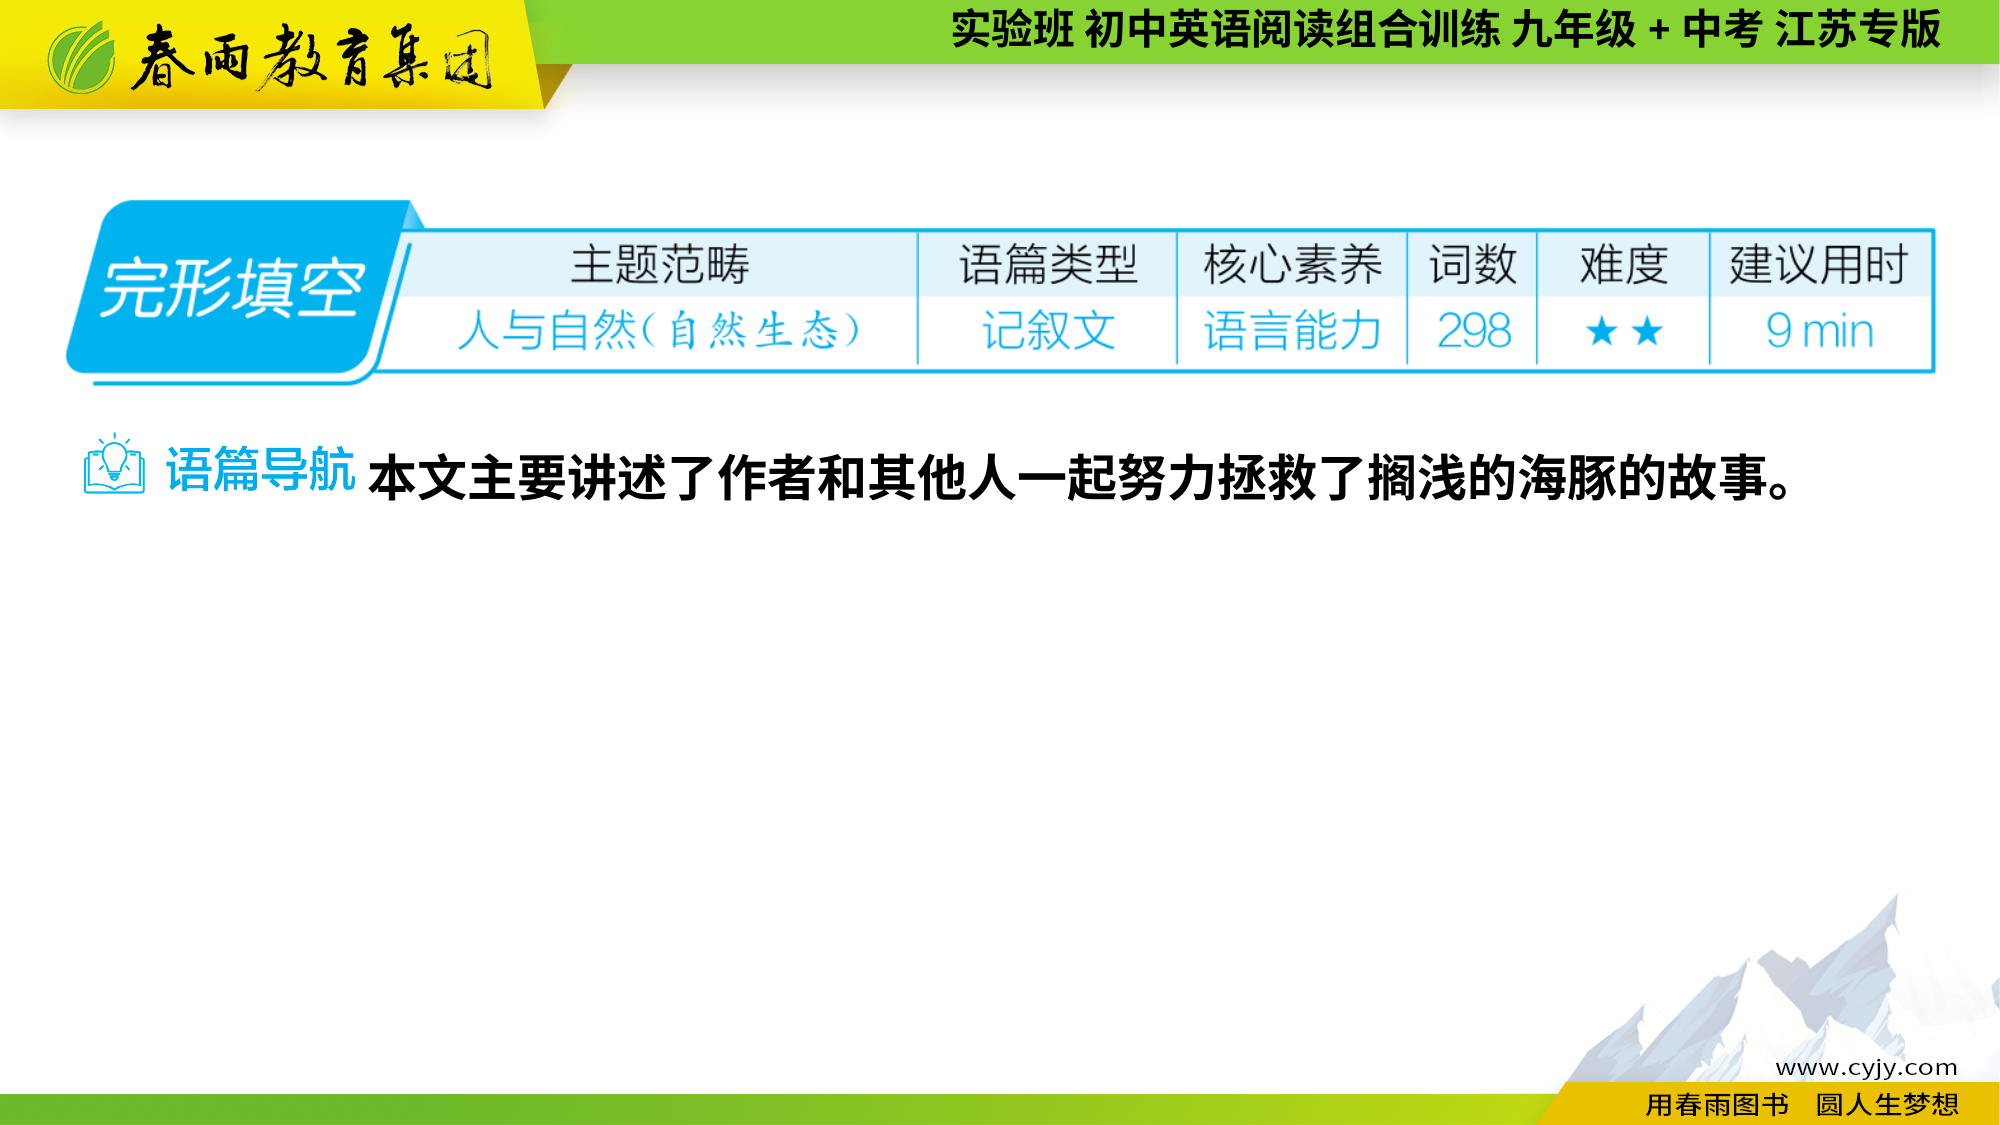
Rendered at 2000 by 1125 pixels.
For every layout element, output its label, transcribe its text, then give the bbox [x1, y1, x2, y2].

list 本文主要讲述了作者和其他人一起努力拯救了搁浅的海豚的故事。 [59, 409, 1944, 504]
picture [0, 0, 2000, 1125]
